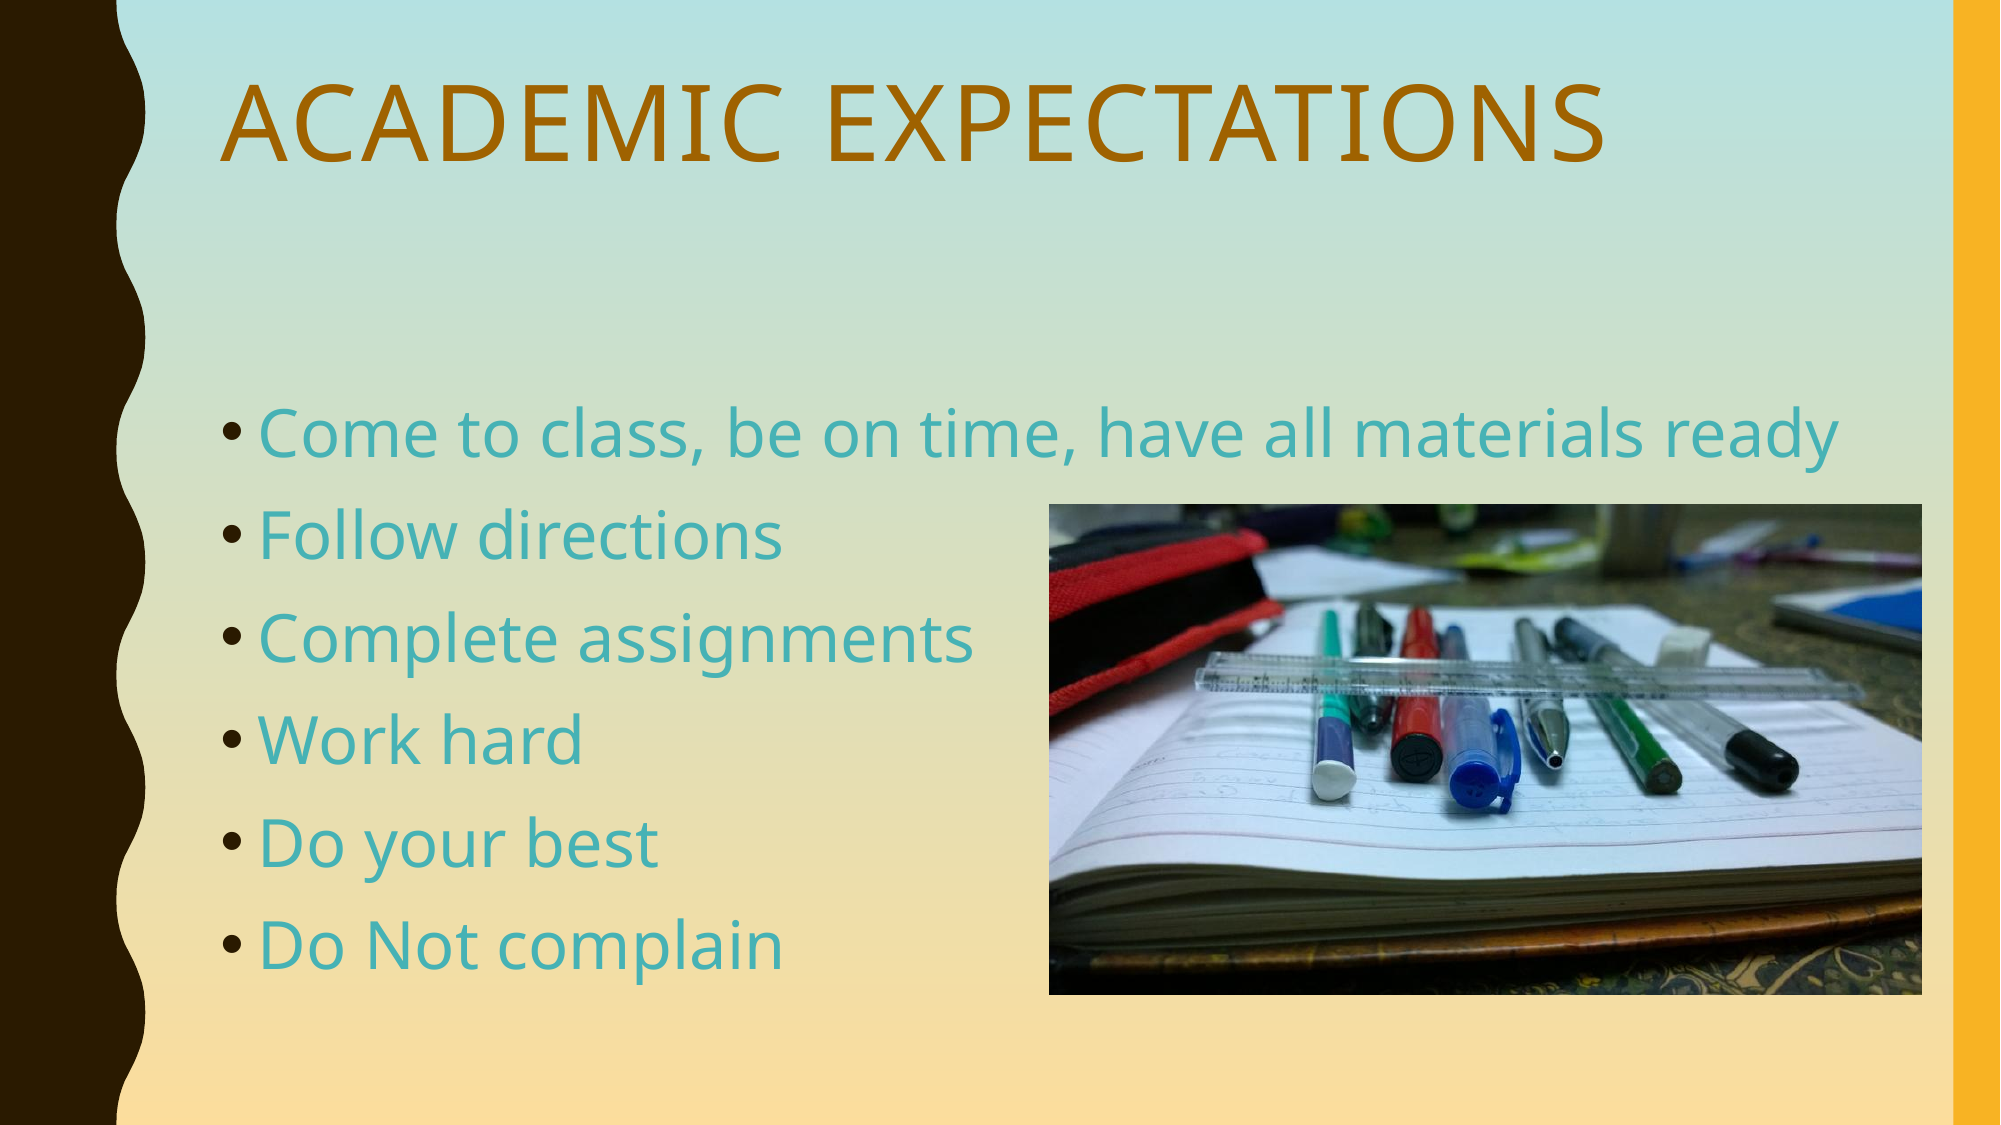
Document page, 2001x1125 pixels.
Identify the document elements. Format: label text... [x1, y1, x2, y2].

list Come to class, be on time, have all materials ready Follow directions Complete assignments Work hard Do your best Do Not complain [205, 375, 1875, 965]
picture [1049, 504, 1922, 995]
title Academic Expectations [205, 62, 1875, 308]
